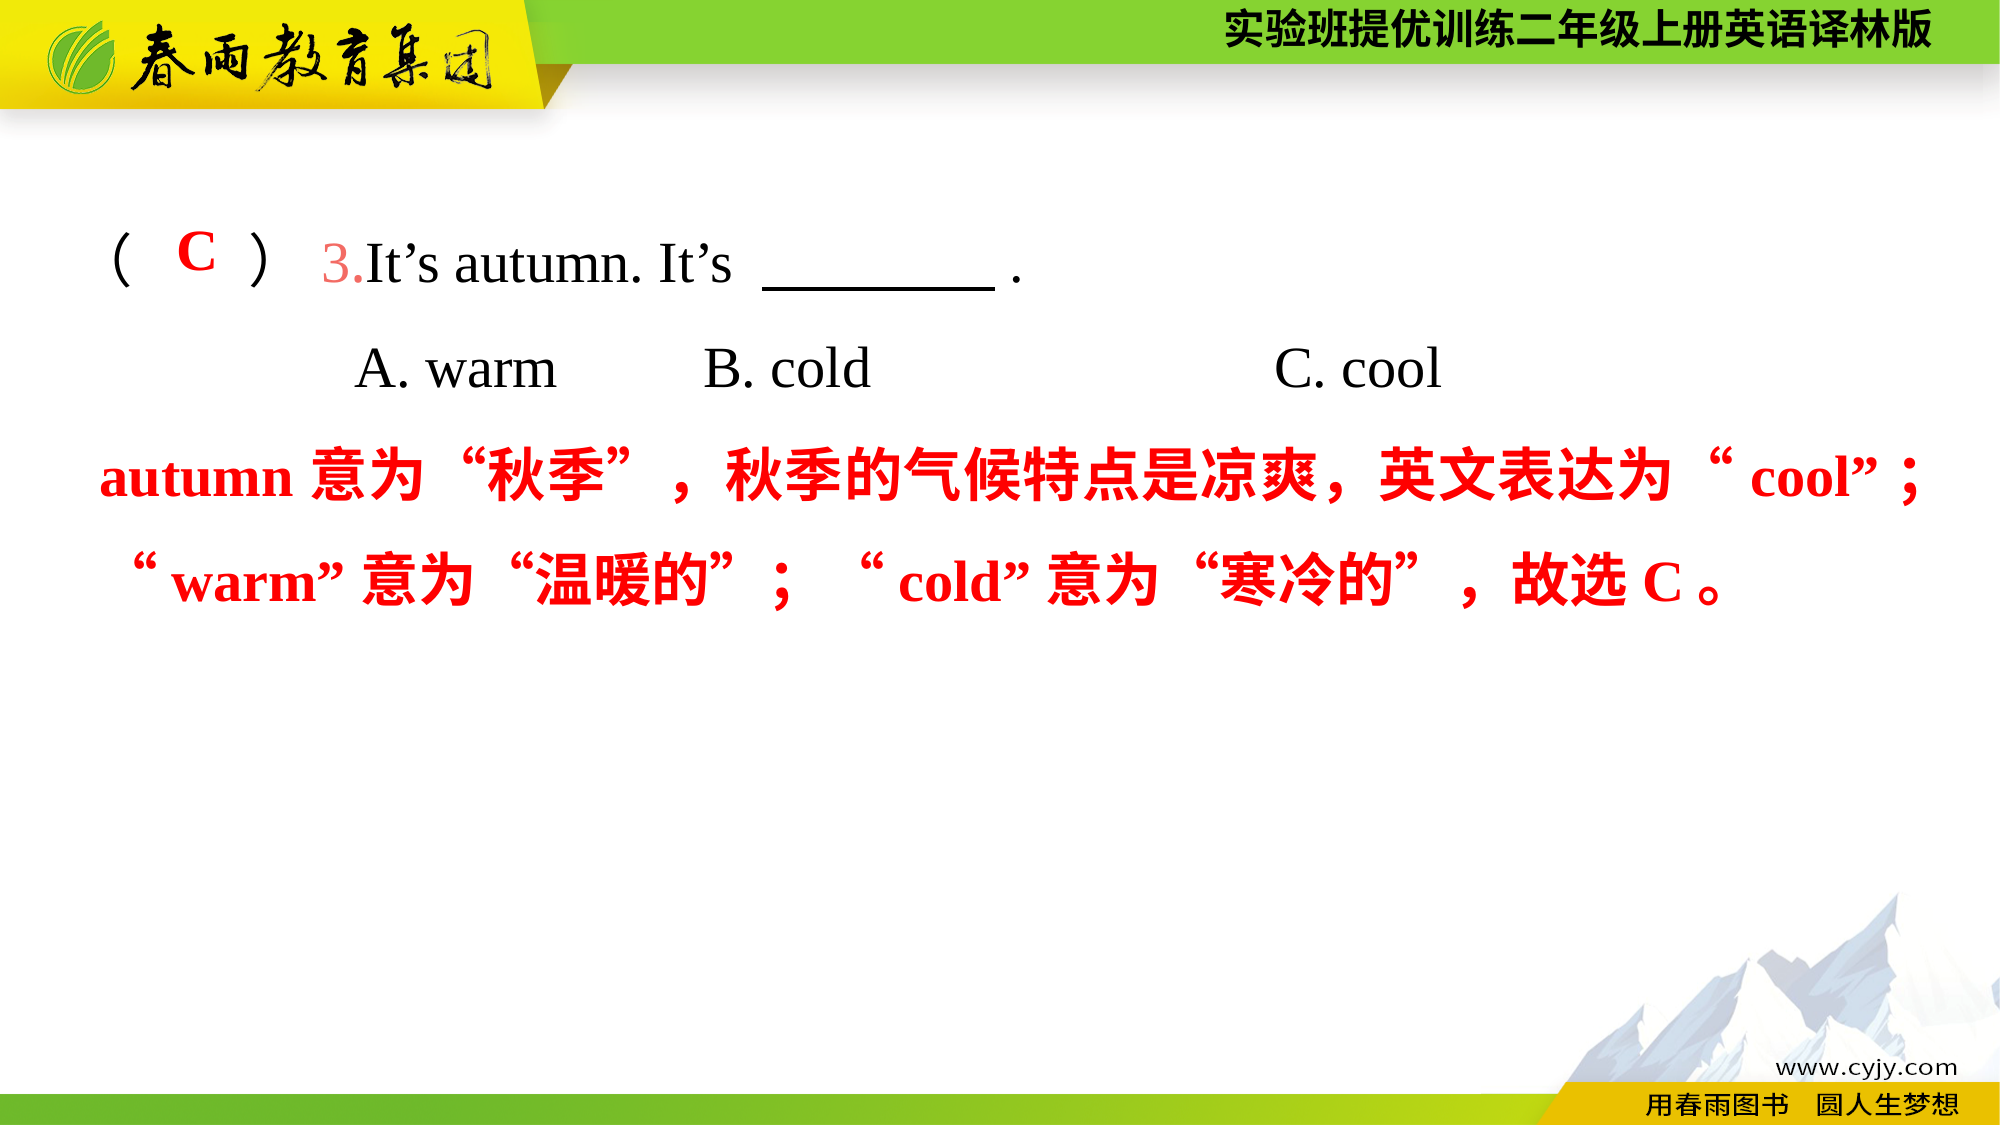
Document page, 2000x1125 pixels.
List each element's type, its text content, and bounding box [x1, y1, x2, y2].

text_box autumn意为“秋季”，秋季的气候特点是凉爽，英文表达为“cool”；“warm”意为“温暖的”；“cold”意为“寒冷的”，故选C。 [84, 395, 1969, 621]
picture [0, 0, 2000, 1125]
text_box C [161, 204, 234, 290]
list （ ）3.It’s autumn. It’s . A. warm B. cold C. cool [59, 181, 1944, 396]
